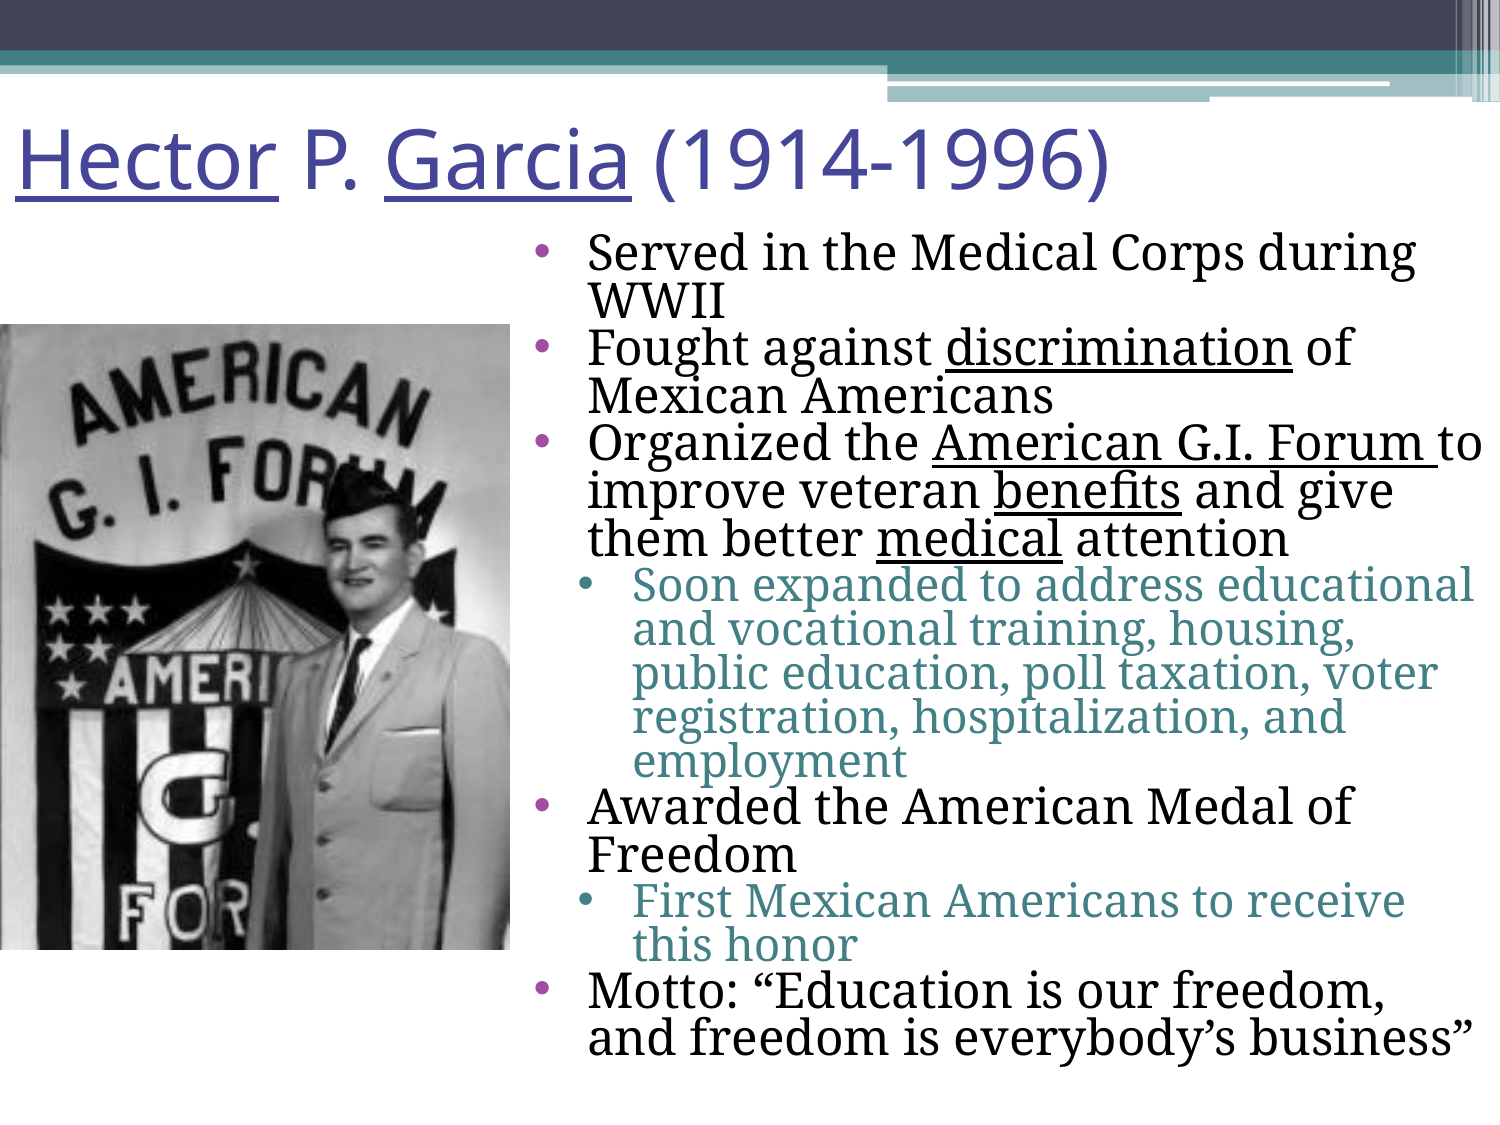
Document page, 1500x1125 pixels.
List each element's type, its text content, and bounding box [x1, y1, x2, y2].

picture [0, 324, 511, 951]
list Served in the Medical Corps during WWII Fought against discrimination of Mexican Americans Organized the American G.I. Forum to improve veteran benefits and give them better medical attention Soon expanded to address educational and vocational training, housing, public education, poll taxation, voter registration, hospitalization, and employment Awarded the American Medal of Freedom First Mexican Americans to receive this honor Motto: “Education is our freedom, and freedom is everybody’s business” [500, 224, 1500, 1125]
title Hector P. Garcia (1914-1996) [0, 75, 1231, 238]
